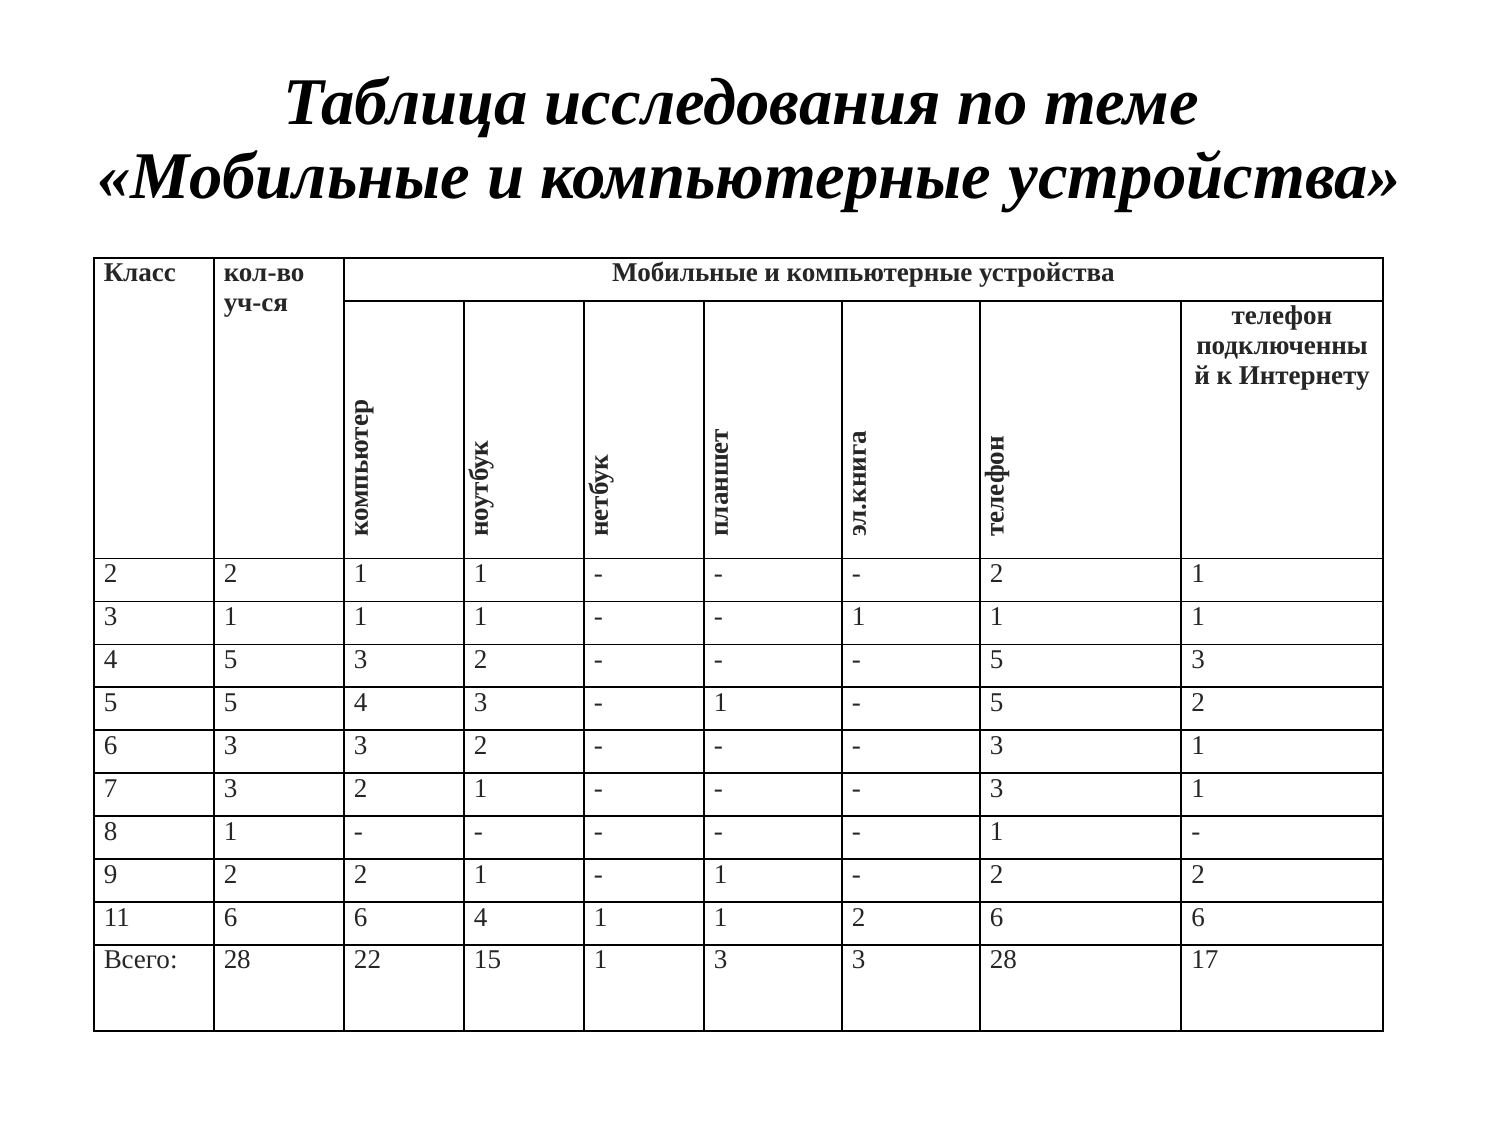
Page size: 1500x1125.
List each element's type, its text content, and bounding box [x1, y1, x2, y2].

table_cell 3 [843, 946, 979, 1030]
table_cell 2 [981, 860, 1180, 901]
table_cell эл.книга [843, 302, 979, 558]
table_cell - [843, 688, 979, 729]
table_cell - [843, 817, 979, 858]
table_cell - [585, 645, 703, 686]
table_cell 2 [465, 731, 583, 772]
table_cell 1 [1182, 559, 1382, 601]
table_cell - [345, 817, 463, 858]
table_cell 3 [345, 731, 463, 772]
table_cell 1 [345, 602, 463, 644]
table_cell - [705, 817, 841, 858]
table_cell 1 [215, 817, 343, 858]
table_cell 3 [465, 688, 583, 729]
table_cell - [585, 860, 703, 901]
table_cell - [585, 602, 703, 644]
table_cell - [705, 731, 841, 772]
table_cell 1 [1182, 731, 1382, 772]
table_cell 1 [465, 774, 583, 815]
table_cell телефон [981, 302, 1180, 558]
table_cell 3 [981, 774, 1180, 815]
table_cell телефон подключенный к Интернету [1182, 302, 1382, 558]
table_cell 22 [345, 946, 463, 1030]
table_cell 11 [95, 903, 213, 944]
table_cell - [843, 645, 979, 686]
table_cell - [465, 817, 583, 858]
table_cell ноутбук [465, 302, 583, 558]
table_cell 3 [705, 946, 841, 1030]
table_header Мобильные и компьютерные устройства [345, 259, 1382, 300]
table_cell 1 [215, 602, 343, 644]
table_cell 1 [1182, 602, 1382, 644]
table_cell - [705, 774, 841, 815]
table_cell 1 [981, 817, 1180, 858]
table_cell - [585, 688, 703, 729]
table_cell 2 [981, 559, 1180, 601]
table_cell 6 [215, 903, 343, 944]
table_cell 7 [95, 774, 213, 815]
table_cell - [843, 774, 979, 815]
table_cell 1 [705, 688, 841, 729]
table_cell 6 [981, 903, 1180, 944]
table_cell 4 [95, 645, 213, 686]
table_cell 1 [465, 602, 583, 644]
table_cell 5 [981, 645, 1180, 686]
table_cell 3 [215, 731, 343, 772]
table_header Класс [95, 259, 213, 558]
table_cell 9 [95, 860, 213, 901]
table_cell 3 [95, 602, 213, 644]
table_cell 5 [215, 688, 343, 729]
table_cell - [843, 860, 979, 901]
table_cell 1 [843, 602, 979, 644]
table_cell 28 [215, 946, 343, 1030]
table_cell 15 [465, 946, 583, 1030]
table_cell 5 [95, 688, 213, 729]
table_cell - [705, 645, 841, 686]
table_cell - [705, 602, 841, 644]
table_cell Всего: [95, 946, 213, 1030]
title Таблица исследования по теме «Мобильные и компьютерные устройства» [75, 45, 1425, 233]
table_cell 3 [215, 774, 343, 815]
table_cell 2 [215, 559, 343, 601]
table_cell 1 [1182, 774, 1382, 815]
table_cell 6 [345, 903, 463, 944]
table_cell 1 [705, 860, 841, 901]
table_cell 2 [345, 774, 463, 815]
table_cell 1 [585, 946, 703, 1030]
table_cell 28 [981, 946, 1180, 1030]
table_cell 2 [843, 903, 979, 944]
table_cell - [1182, 817, 1382, 858]
table_cell 1 [465, 559, 583, 601]
table_cell 2 [95, 559, 213, 601]
table_cell 5 [215, 645, 343, 686]
table_header кол-во уч-ся [215, 259, 343, 558]
table_cell нетбук [585, 302, 703, 558]
table_cell - [843, 731, 979, 772]
table_cell 5 [981, 688, 1180, 729]
table_cell - [705, 559, 841, 601]
table_cell 17 [1182, 946, 1382, 1030]
table_cell 2 [215, 860, 343, 901]
table_cell 6 [1182, 903, 1382, 944]
table_cell 8 [95, 817, 213, 858]
table_cell - [585, 559, 703, 601]
table_cell 3 [981, 731, 1180, 772]
table_cell 2 [345, 860, 463, 901]
table_cell 4 [465, 903, 583, 944]
table_cell 2 [1182, 860, 1382, 901]
table_cell 2 [465, 645, 583, 686]
table_cell 6 [95, 731, 213, 772]
table_cell - [585, 731, 703, 772]
table_cell 1 [345, 559, 463, 601]
table_cell - [585, 774, 703, 815]
table_cell компьютер [345, 302, 463, 558]
table_cell 4 [345, 688, 463, 729]
table_cell 1 [465, 860, 583, 901]
table_cell 2 [1182, 688, 1382, 729]
table_cell планшет [705, 302, 841, 558]
table_cell 3 [345, 645, 463, 686]
table_cell - [843, 559, 979, 601]
table_cell 3 [1182, 645, 1382, 686]
table_cell 1 [585, 903, 703, 944]
table_cell - [585, 817, 703, 858]
table_cell 1 [981, 602, 1180, 644]
table_cell 1 [705, 903, 841, 944]
